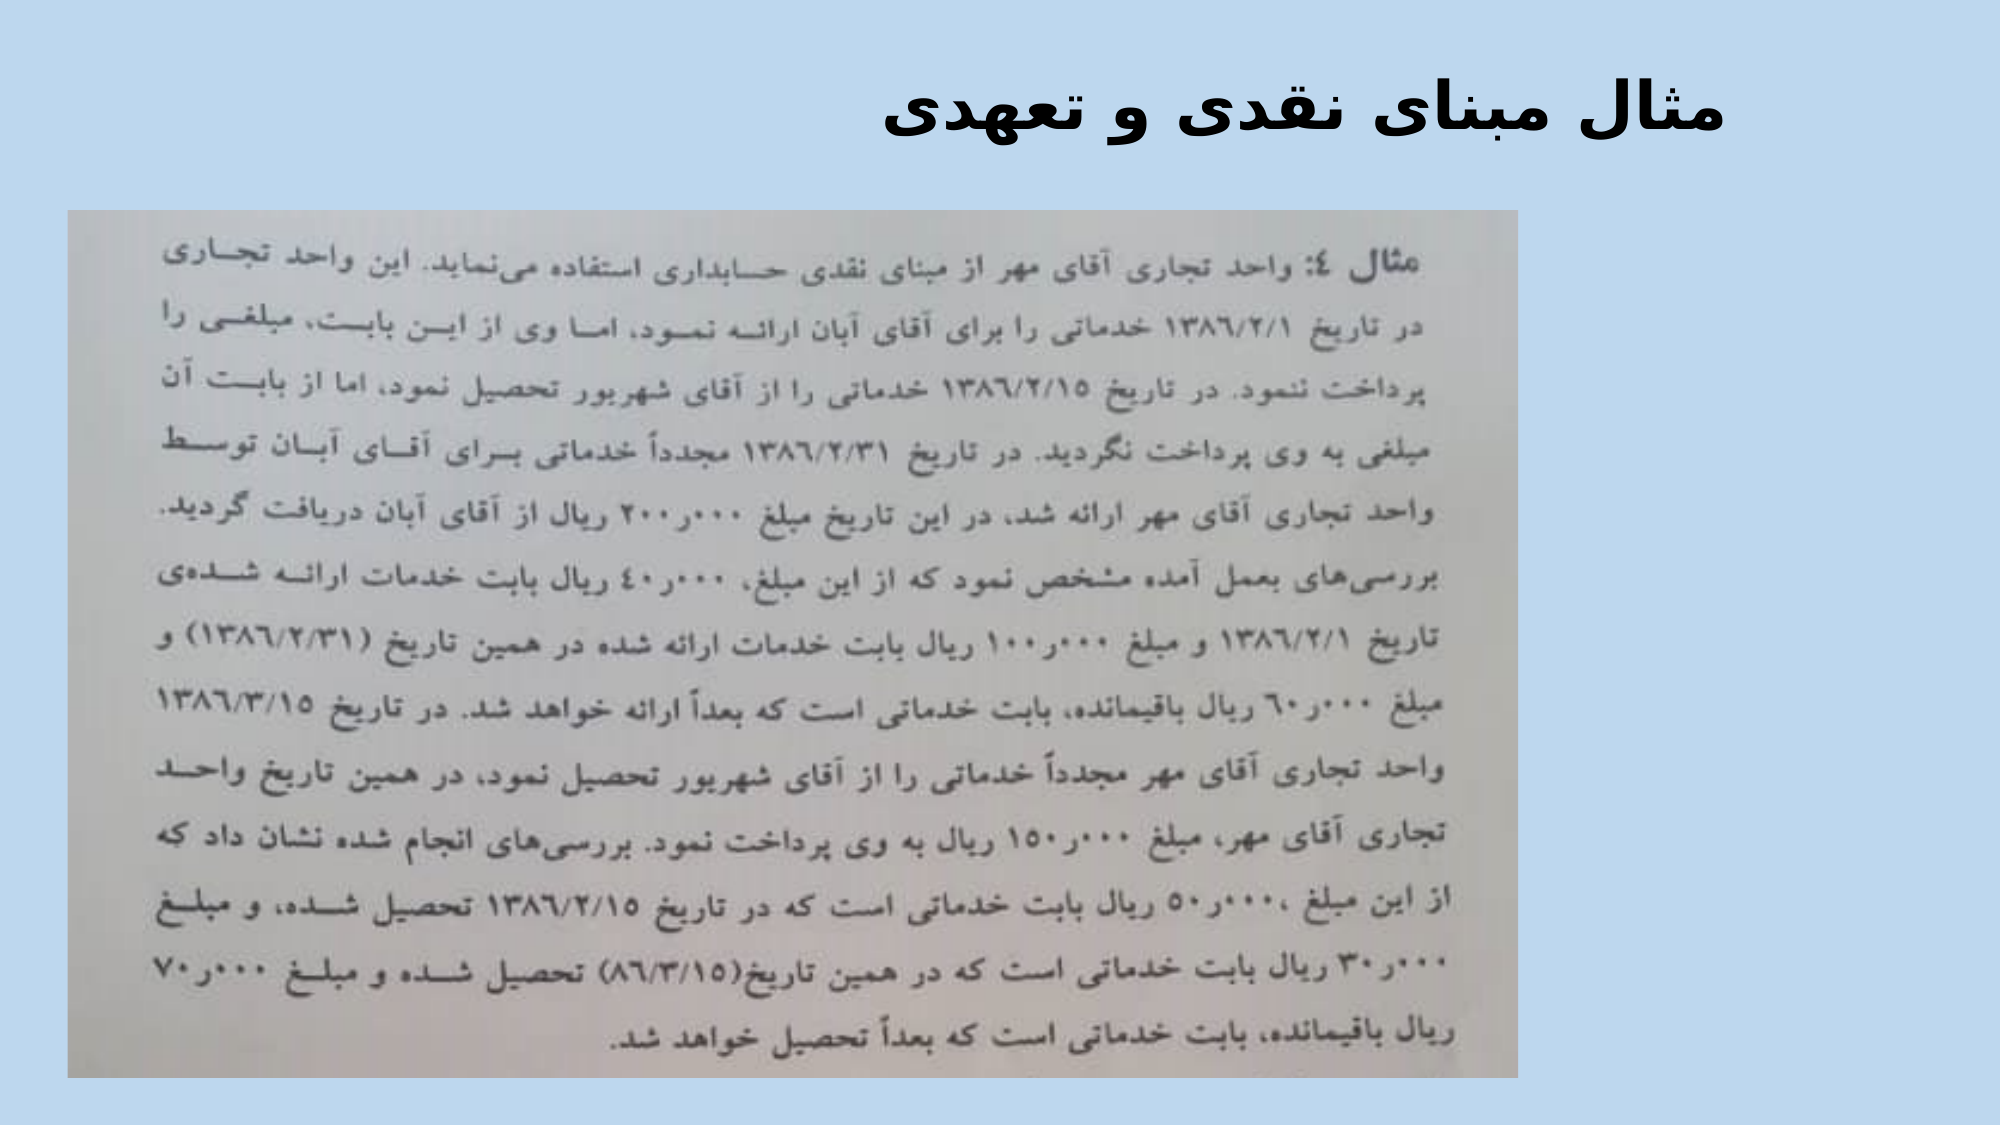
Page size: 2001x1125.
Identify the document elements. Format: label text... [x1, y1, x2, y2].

text_box مثال مبنای نقدی و تعهدی [500, 55, 1743, 151]
picture [67, 210, 1519, 1079]
